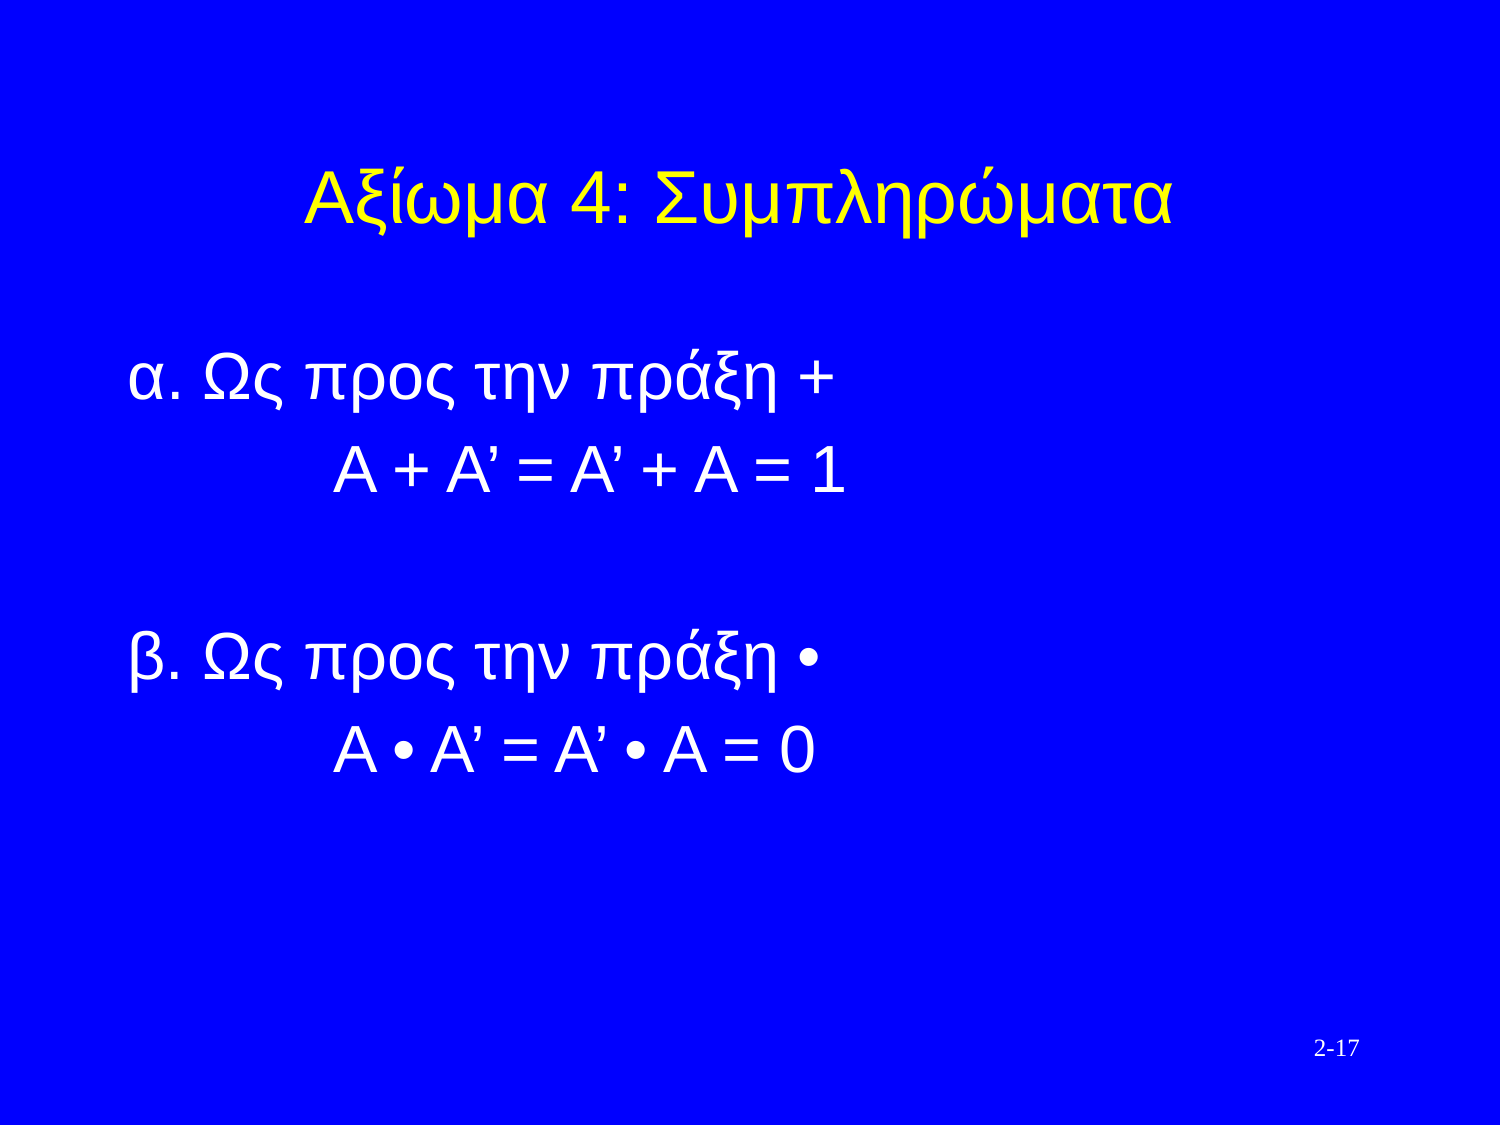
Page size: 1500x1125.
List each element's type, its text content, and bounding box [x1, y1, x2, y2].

title Αξίωμα 4: Συμπληρώματα [112, 99, 1388, 288]
list α. Ως προς την πράξη + Α + Α’ = Α’ + Α = 1 β. Ως προς την πράξη • Α • Α’ = Α’ • Α = 0 [112, 324, 1388, 1001]
